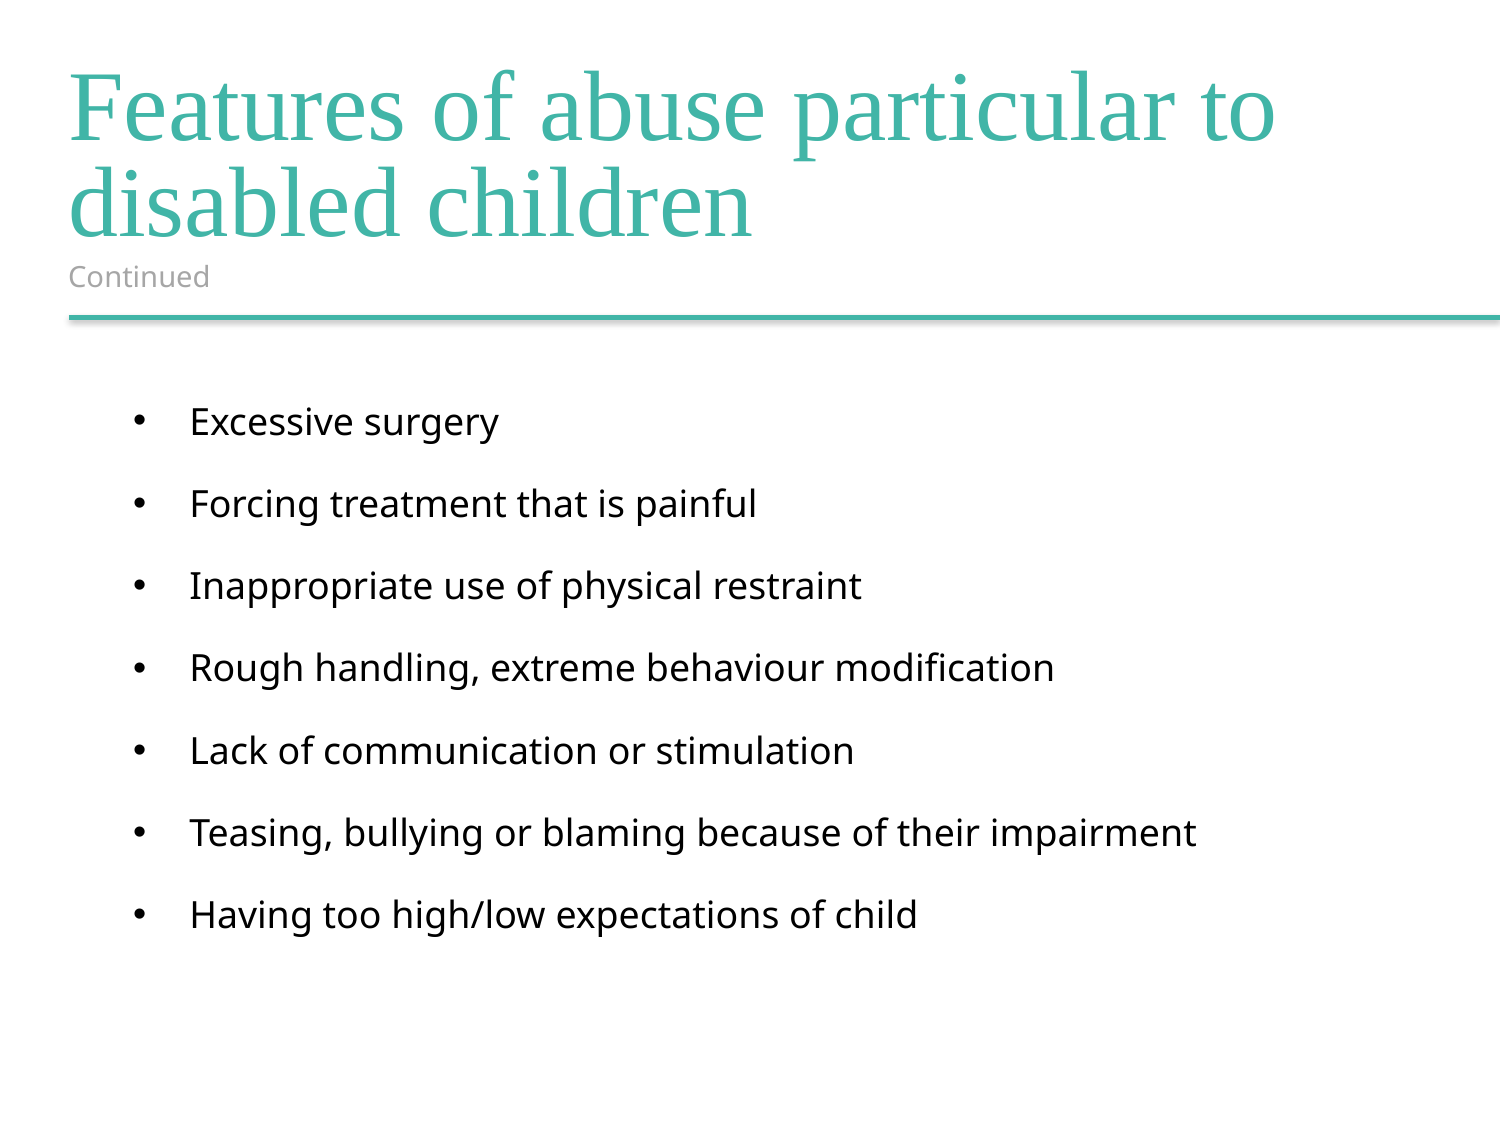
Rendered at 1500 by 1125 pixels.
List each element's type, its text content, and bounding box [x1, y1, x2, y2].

text_box Features of abuse particular to disabled children [53, 15, 1448, 304]
list Excessive surgery Forcing treatment that is painful Inappropriate use of physical restraint Rough handling, extreme behaviour modification Lack of communication or stimulation Teasing, bullying or blaming because of their impairment Having too high/low expectations of child [118, 380, 1391, 1027]
text_box Continued [53, 250, 1104, 328]
